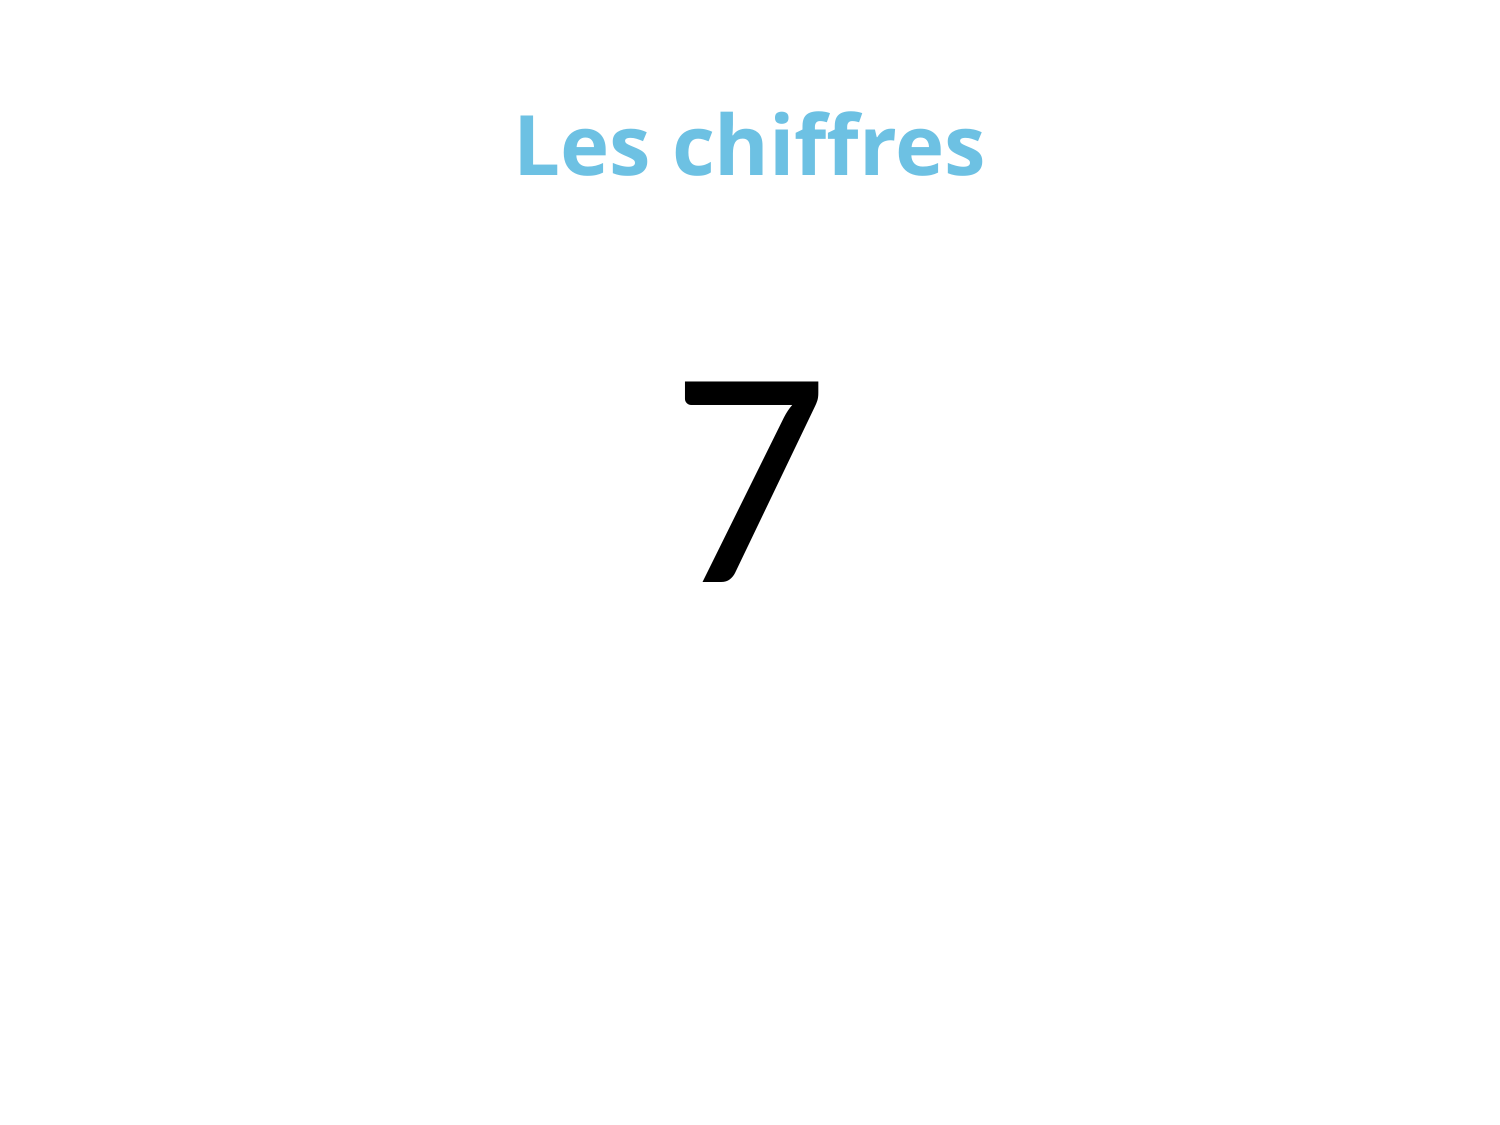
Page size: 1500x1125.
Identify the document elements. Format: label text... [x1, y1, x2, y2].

list 7 [75, 262, 1425, 1005]
title Les chiffres [75, 45, 1425, 233]
